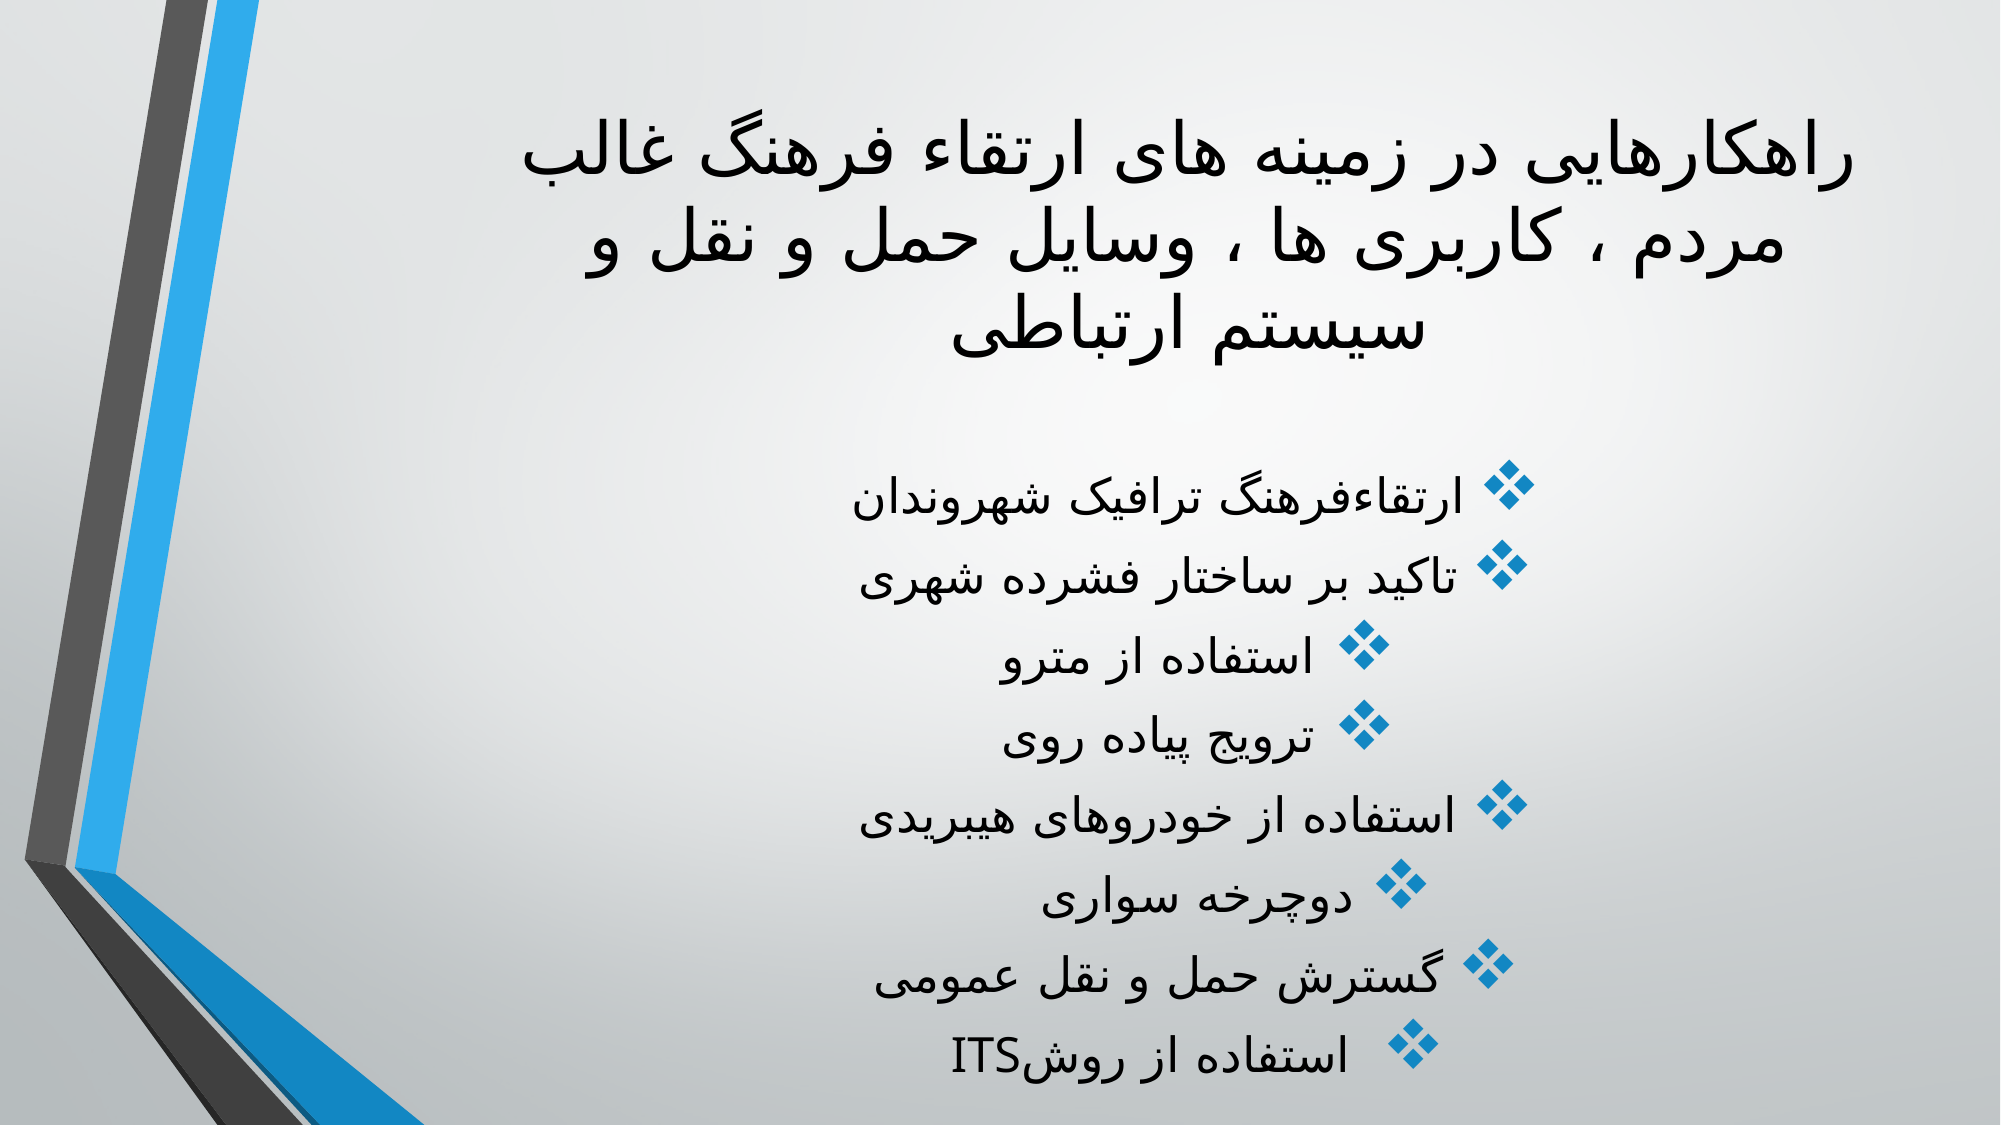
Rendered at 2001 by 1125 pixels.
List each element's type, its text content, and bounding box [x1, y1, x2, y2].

list راهکارهایی در زمینه های ارتقاء فرهنگ غالب مردم ، کاربری ها ، وسایل حمل و نقل و سیستم ارتباطی ارتقاءفرهنگ ترافیک شهروندان تاکید بر ساختار فشرده شهری استفاده از مترو ترویج پیاده روی استفاده از خودروهای هیبریدی دوچرخه سواری گسترش حمل و نقل عمومی استفاده از روشITS [470, 94, 1909, 1091]
